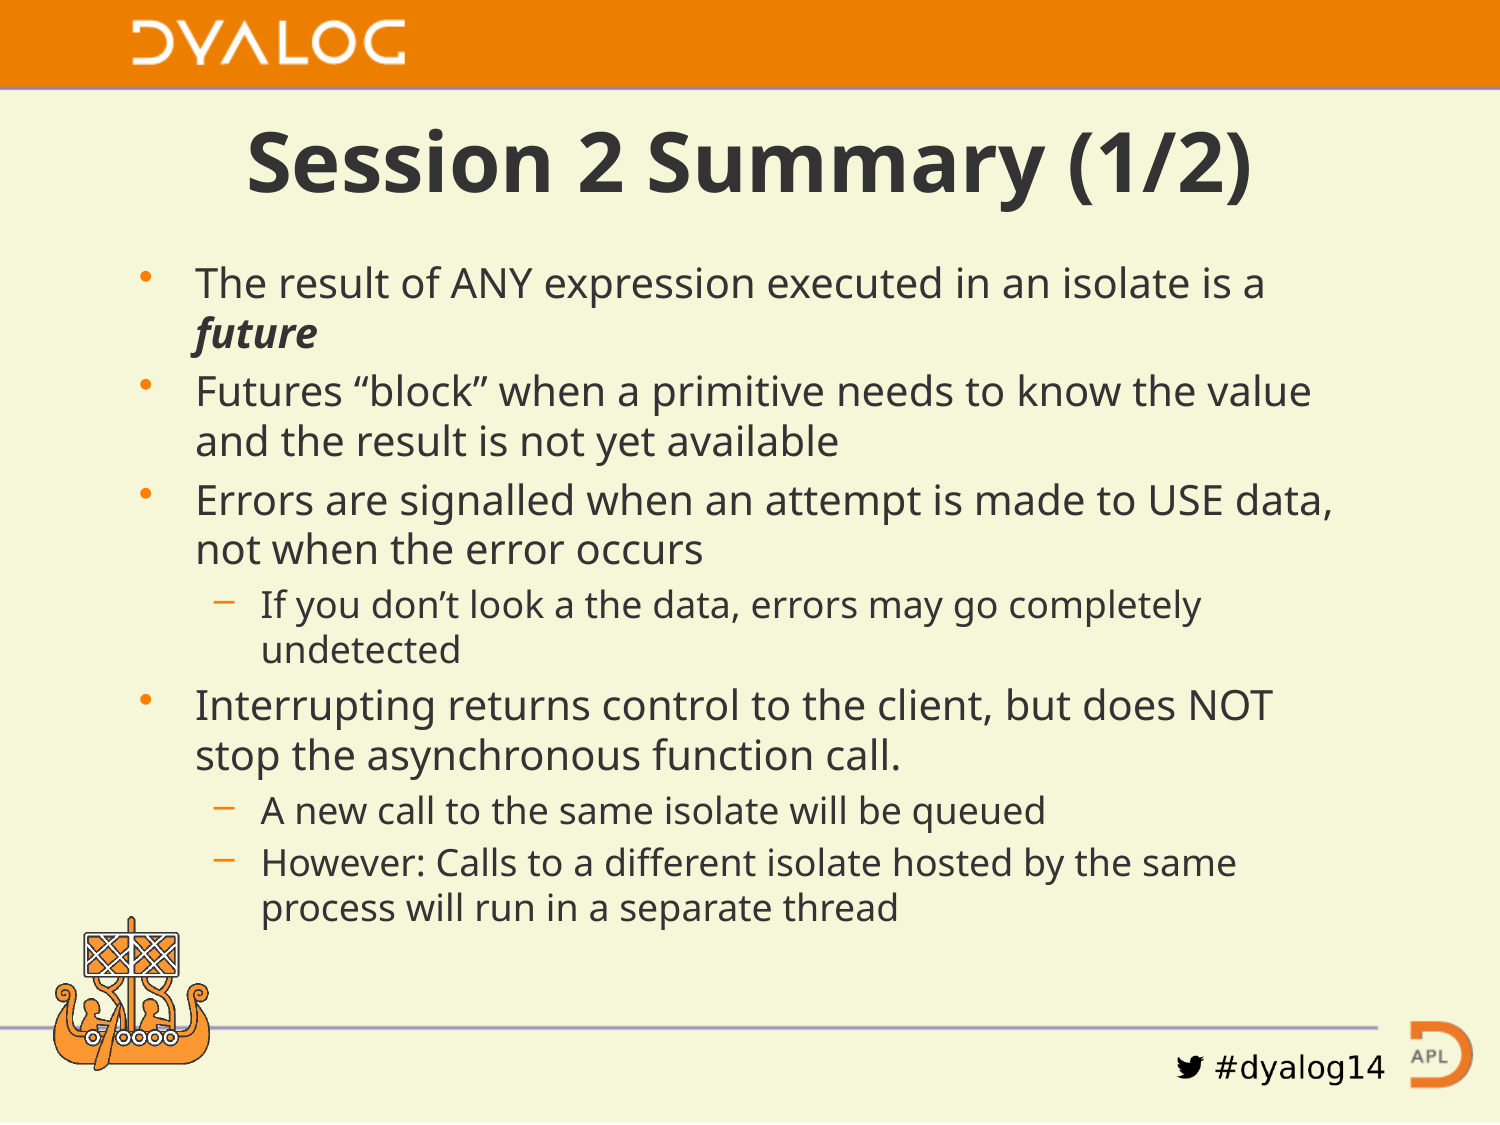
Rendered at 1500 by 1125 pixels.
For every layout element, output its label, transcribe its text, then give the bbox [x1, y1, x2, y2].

list The result of ANY expression executed in an isolate is a future Futures “block” when a primitive needs to know the value and the result is not yet available Errors are signalled when an attempt is made to USE data, not when the error occurs If you don’t look a the data, errors may go completely undetected Interrupting returns control to the client, but does NOT stop the asynchronous function call. A new call to the same isolate will be queued However: Calls to a different isolate hosted by the same process will run in a separate thread [123, 249, 1376, 888]
title Session 2 Summary (1/2) [123, 101, 1376, 249]
picture [0, 0, 1500, 1123]
